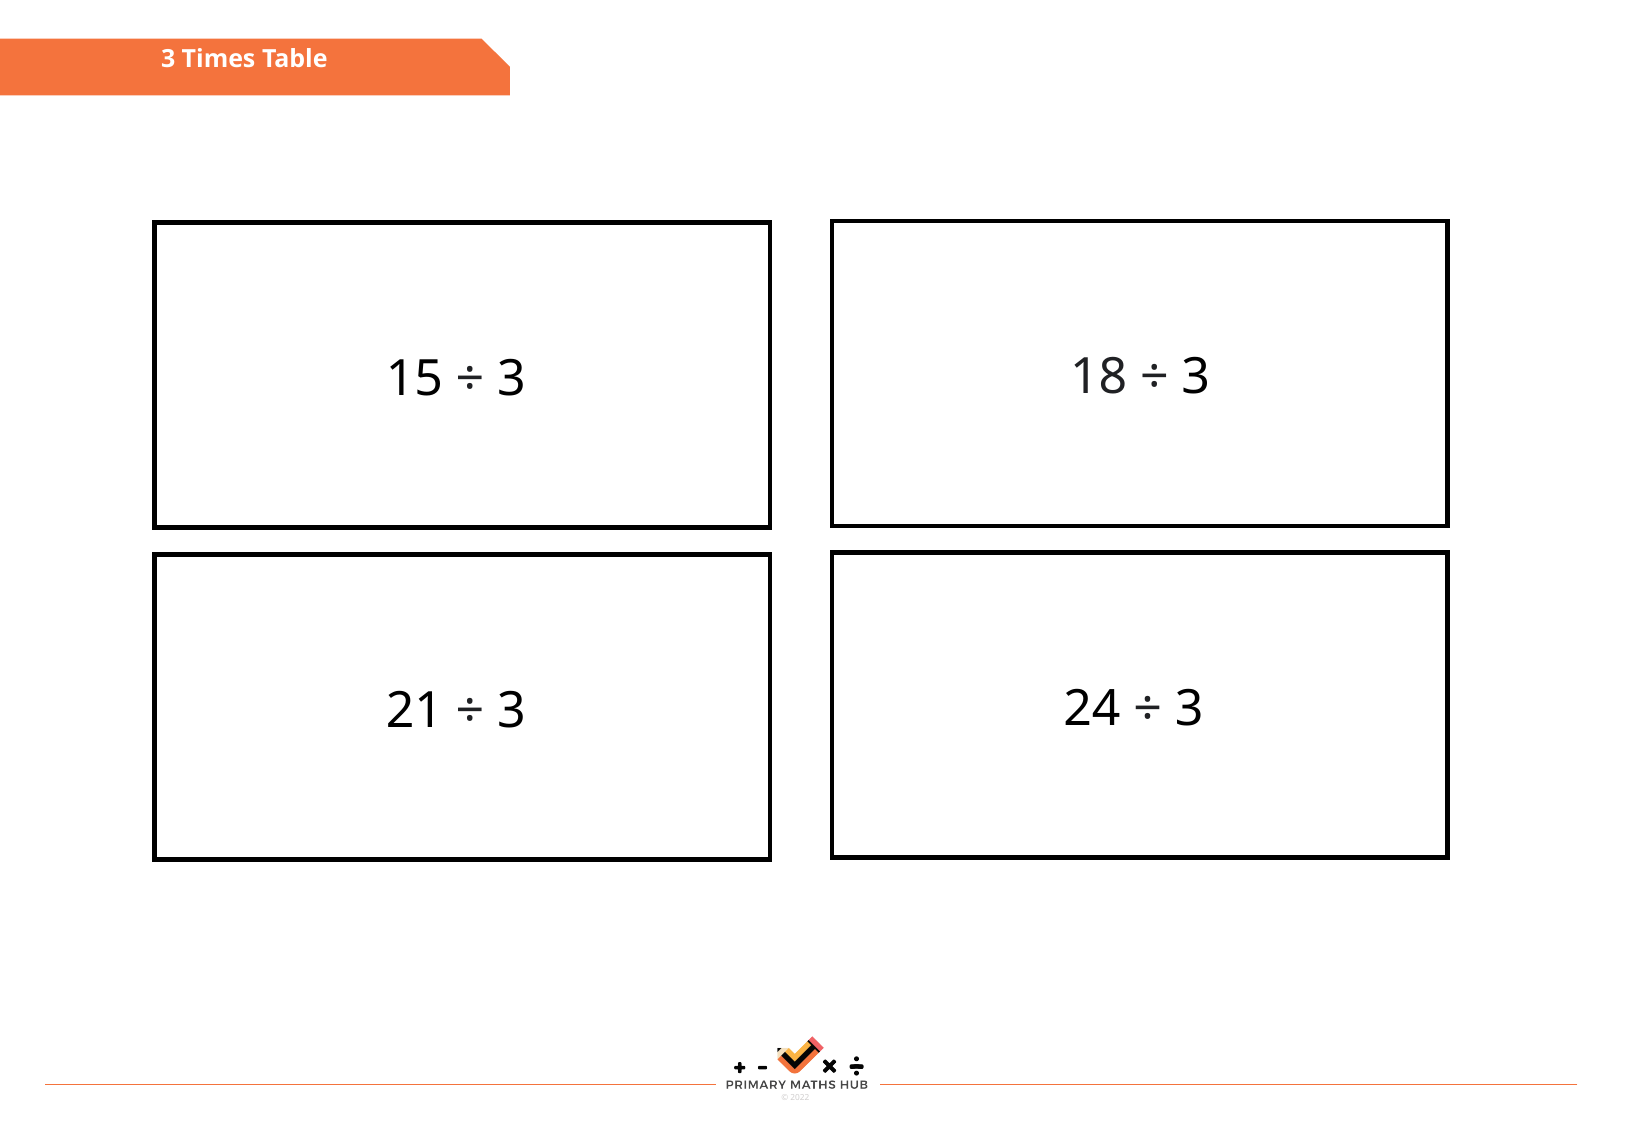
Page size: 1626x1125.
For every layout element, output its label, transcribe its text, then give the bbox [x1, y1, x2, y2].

picture [722, 1034, 872, 1094]
text_box 21 ÷ 3 [153, 553, 771, 860]
text_box 24 ÷ 3 [831, 552, 1449, 859]
text_box 3 Times Table [0, 37, 511, 97]
text_box 15 ÷ 3 [153, 222, 771, 529]
text_box 18 ÷ 3 [831, 220, 1449, 527]
text_box © 2022 [720, 1084, 870, 1110]
